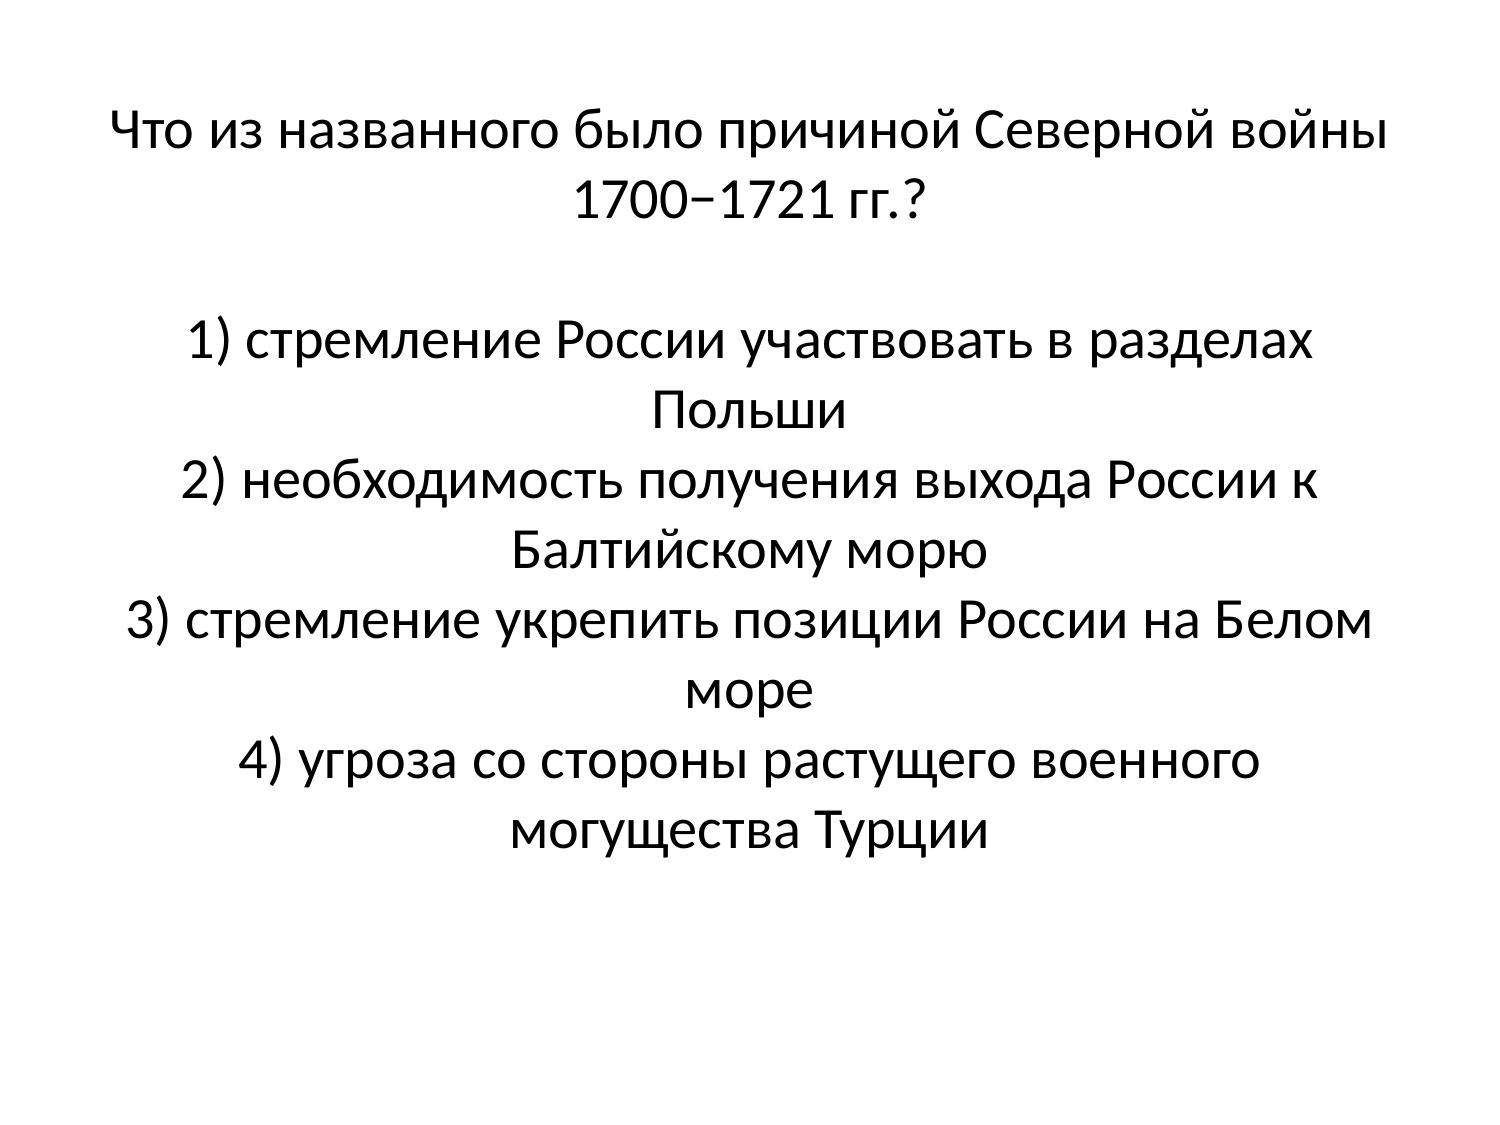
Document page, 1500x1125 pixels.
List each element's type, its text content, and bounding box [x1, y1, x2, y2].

title Что из названного было причиной Северной войны 1700−1721 гг.? 1) стремление России участвовать в разделах Польши 2) необходимость получения выхода России к Балтийскому морю 3) стремление укрепить позиции России на Белом море 4) угроза со стороны растущего военного могущества Турции [75, 45, 1425, 906]
